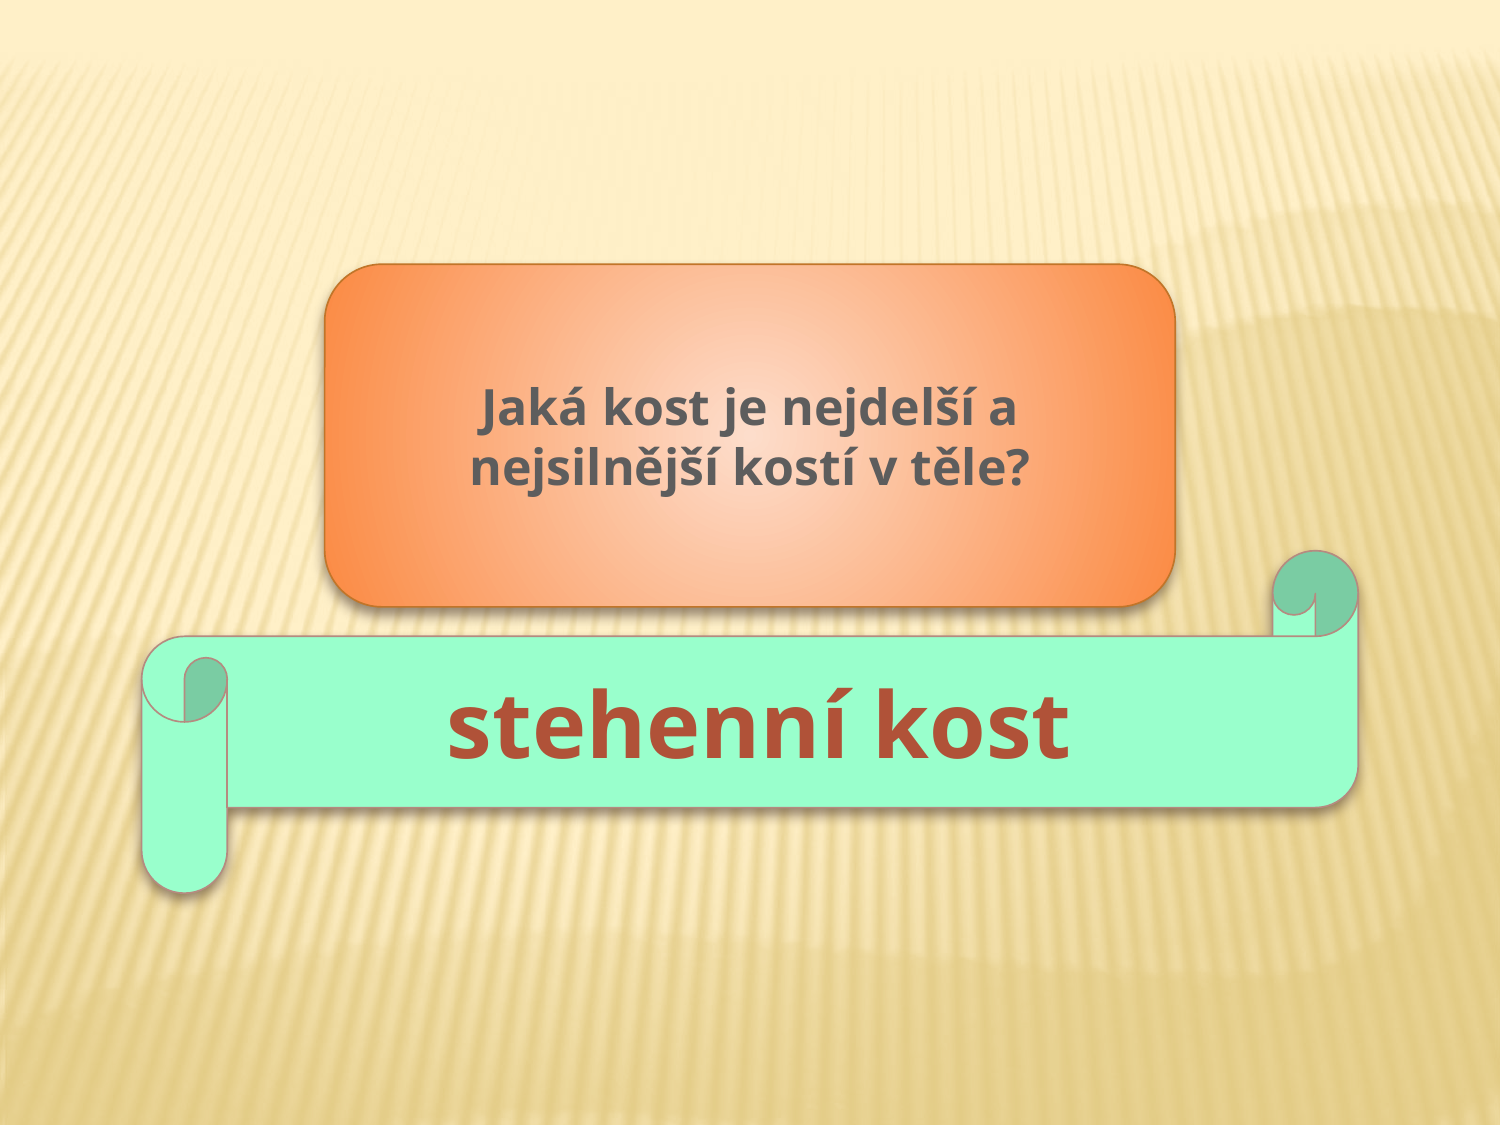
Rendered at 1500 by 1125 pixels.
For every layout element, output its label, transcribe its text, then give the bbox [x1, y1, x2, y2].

text_box stehenní kost [140, 549, 1360, 895]
text_box Jaká kost je nejdelší a nejsilnější kostí v těle? [323, 263, 1177, 608]
